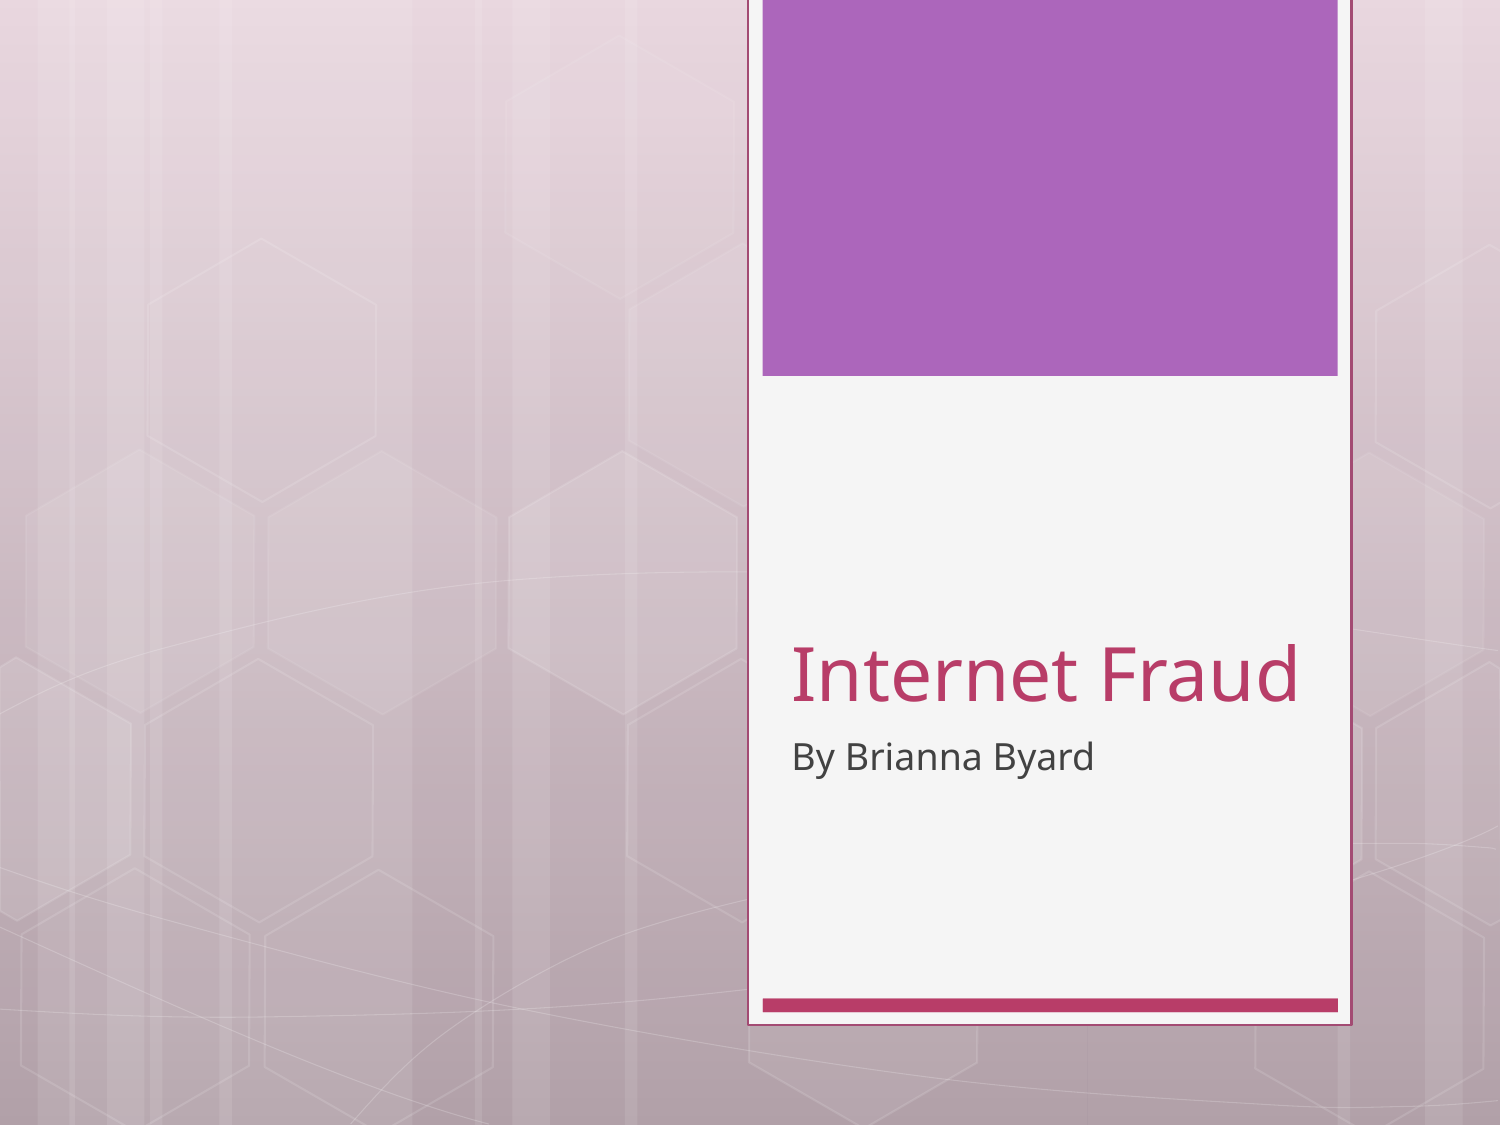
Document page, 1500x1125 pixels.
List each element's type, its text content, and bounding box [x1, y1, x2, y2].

title Internet Fraud [776, 444, 1320, 724]
subtitle By Brianna Byard [776, 725, 1320, 933]
